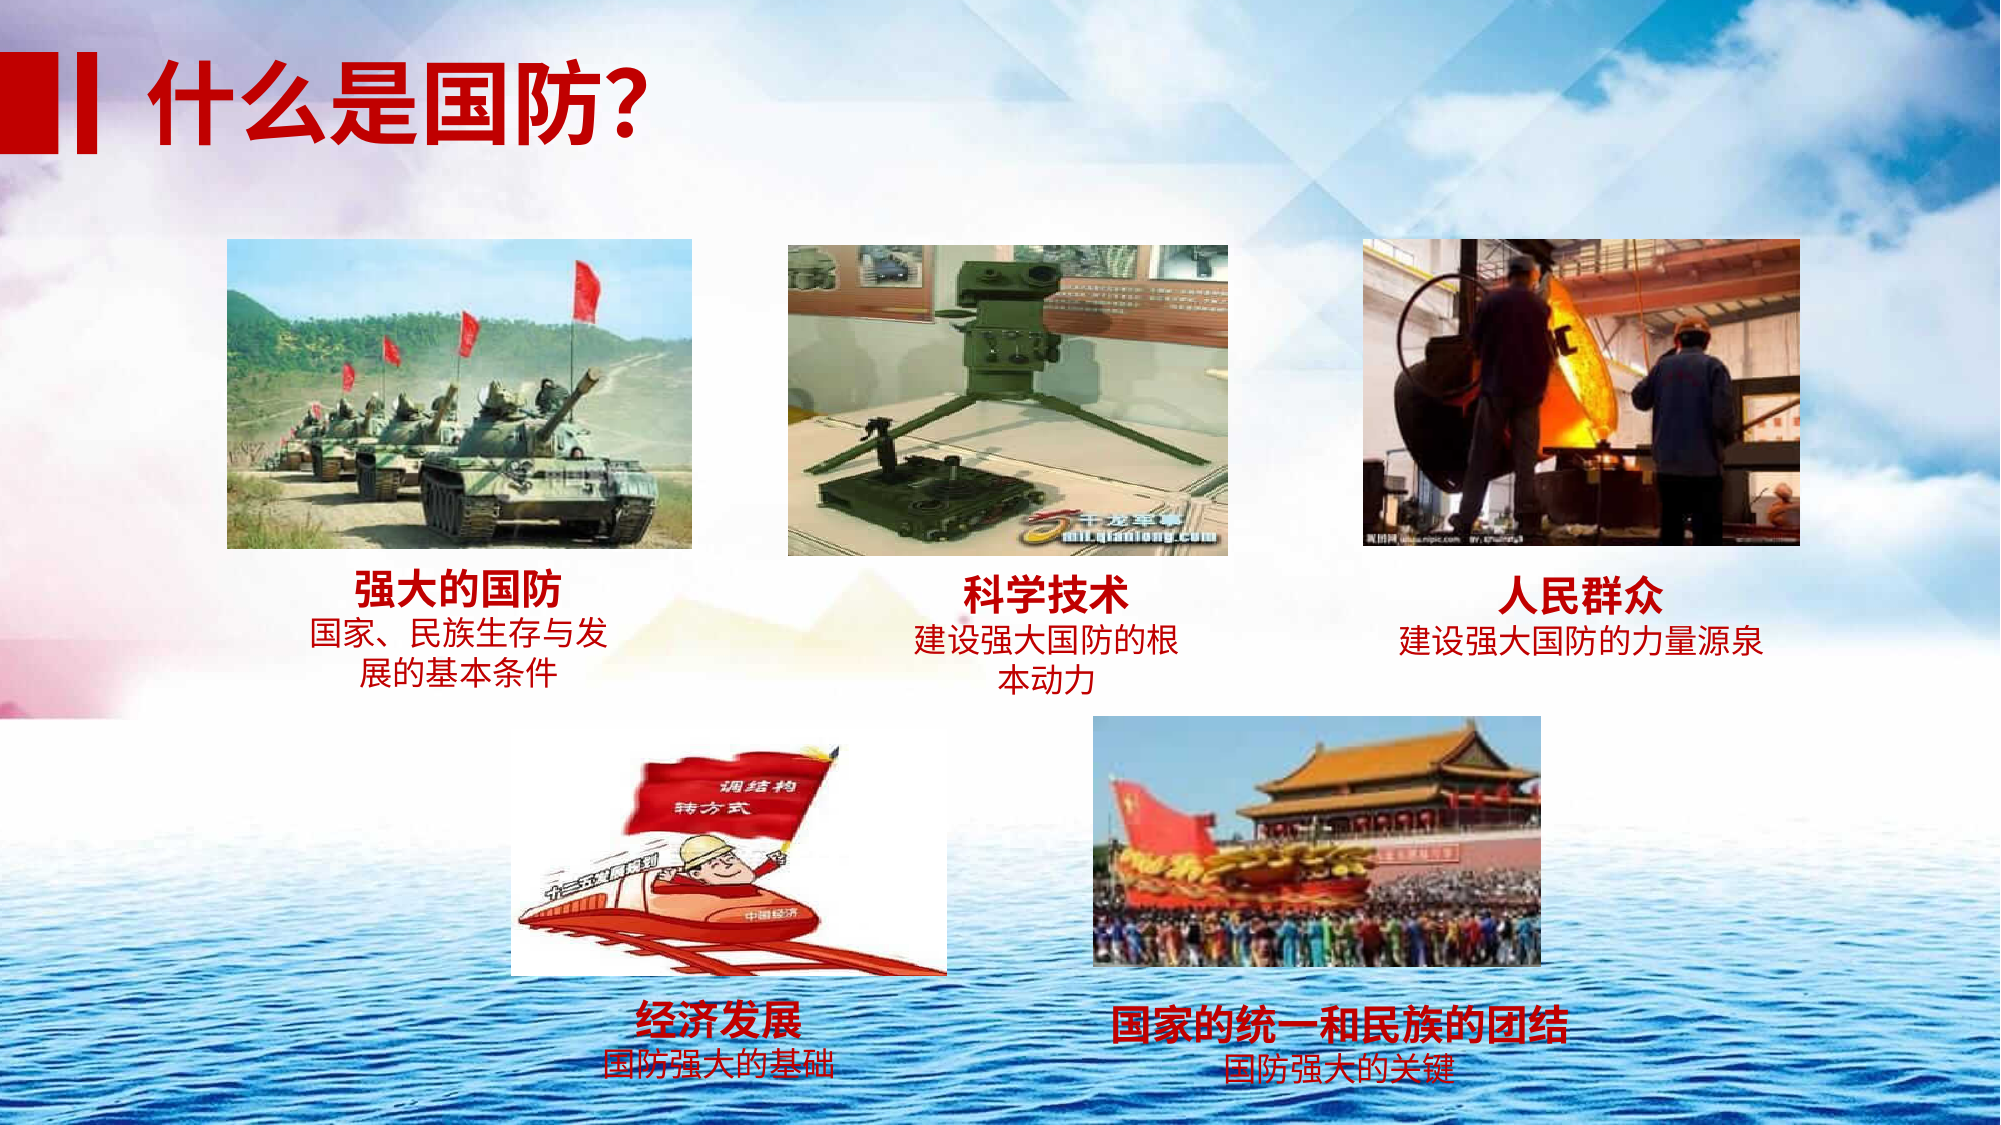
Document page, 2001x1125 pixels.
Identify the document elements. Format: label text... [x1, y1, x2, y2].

picture [0, 0, 2000, 1125]
text_box 科学技术 建设强大国防的根本动力 [887, 561, 1207, 707]
text_box [0, 49, 61, 157]
text_box 经济发展 国防强大的基础 [588, 986, 851, 1091]
text_box 强大的国防 国家、民族生存与发展的基本条件 [285, 555, 633, 700]
text_box 人民群众 建设强大国防的力量源泉 [1381, 562, 1782, 668]
text_box [74, 49, 100, 157]
text_box 国家的统一和民族的团结 国防强大的关键 [1095, 990, 1585, 1096]
text_box 什么是国防？ [130, 52, 893, 240]
